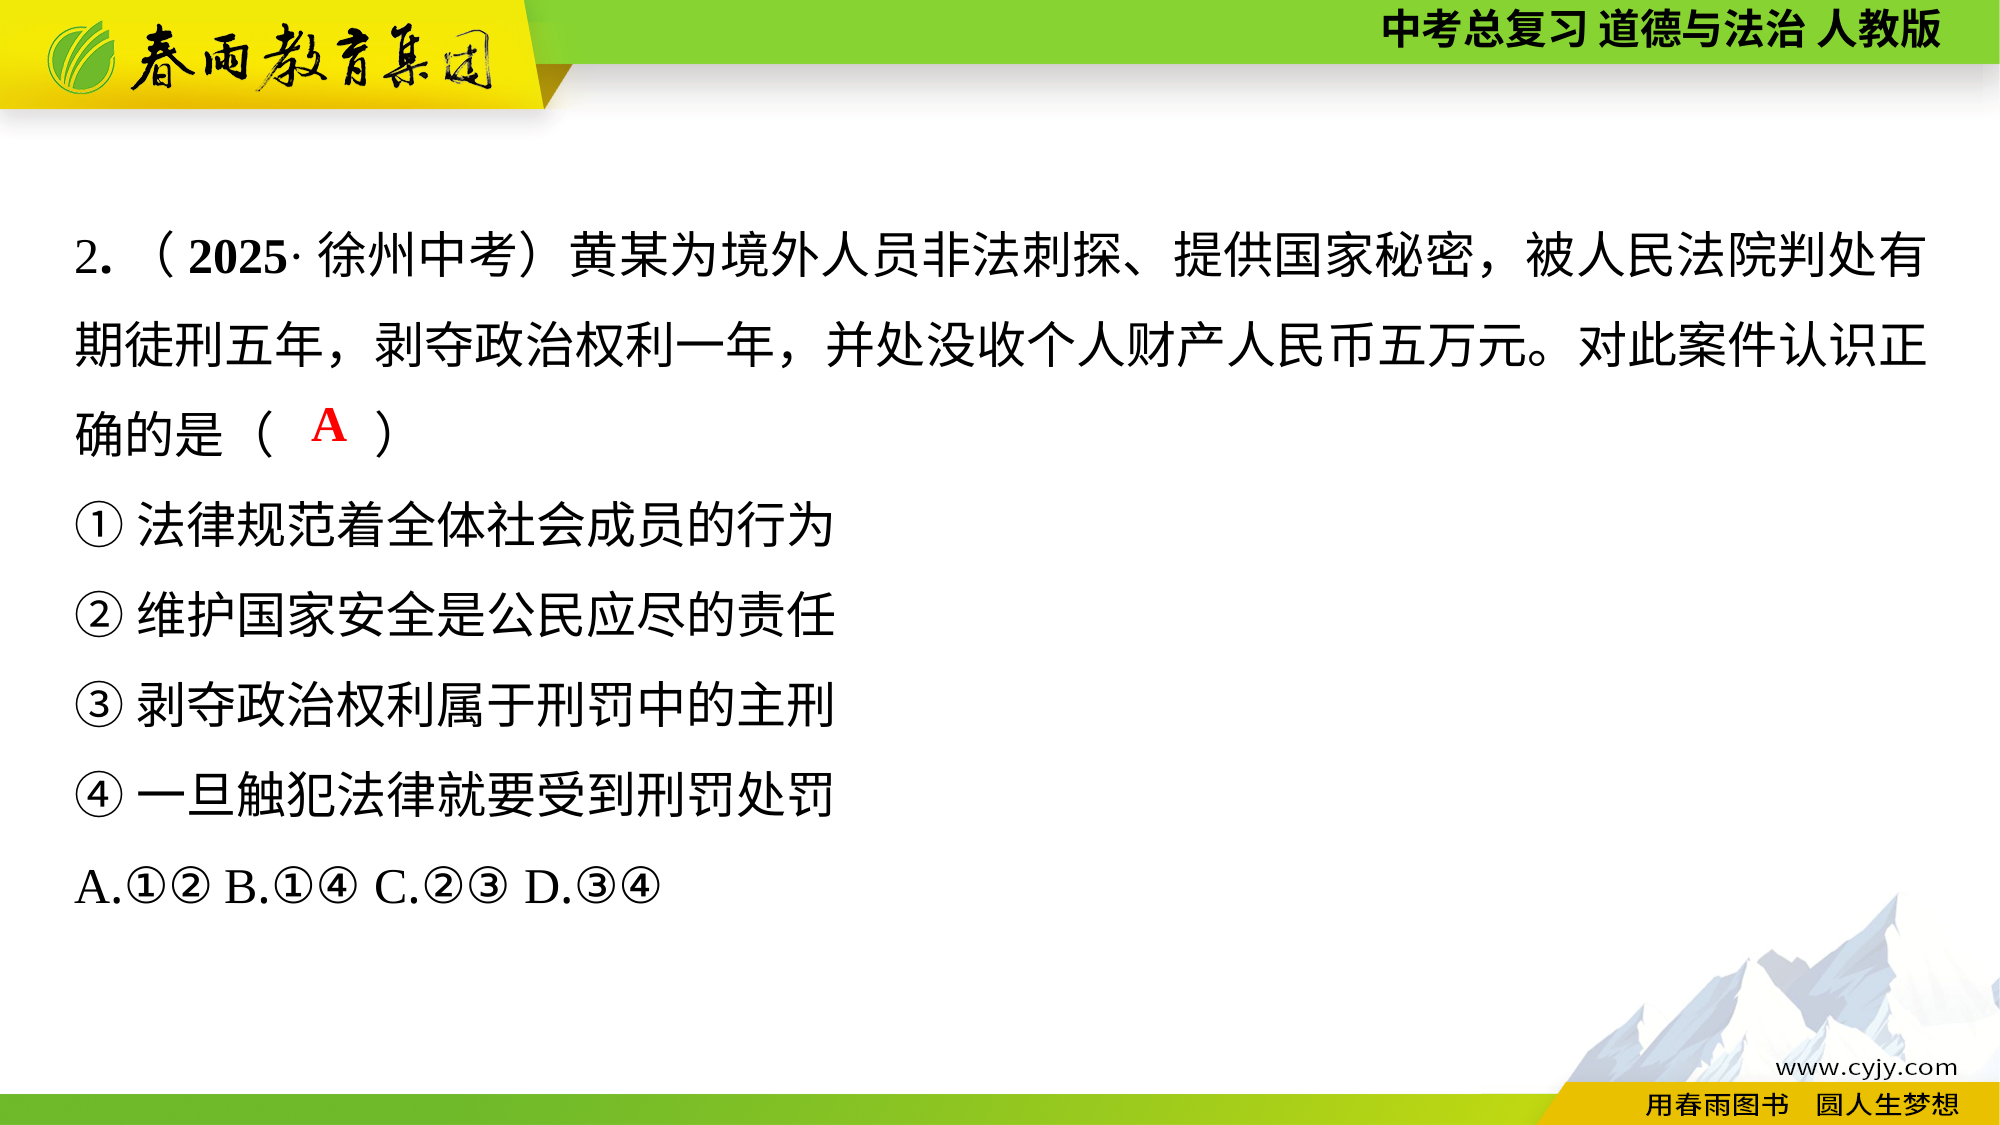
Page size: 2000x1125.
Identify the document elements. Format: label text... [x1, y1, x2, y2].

list 2.（2025·徐州中考）黄某为境外人员非法刺探、提供国家秘密，被人民法院判处有期徒刑五年，剥夺政治权利一年，并处没收个人财产人民币五万元。对此案件认识正确的是（ ） ①法律规范着全体社会成员的行为 ②维护国家安全是公民应尽的责任 ③剥夺政治权利属于刑罚中的主刑 ④一旦触犯法律就要受到刑罚处罚 A.①② B.①④ C.②③ D.③④ [59, 186, 1944, 917]
text_box A [296, 383, 363, 459]
picture [0, 0, 2000, 1125]
